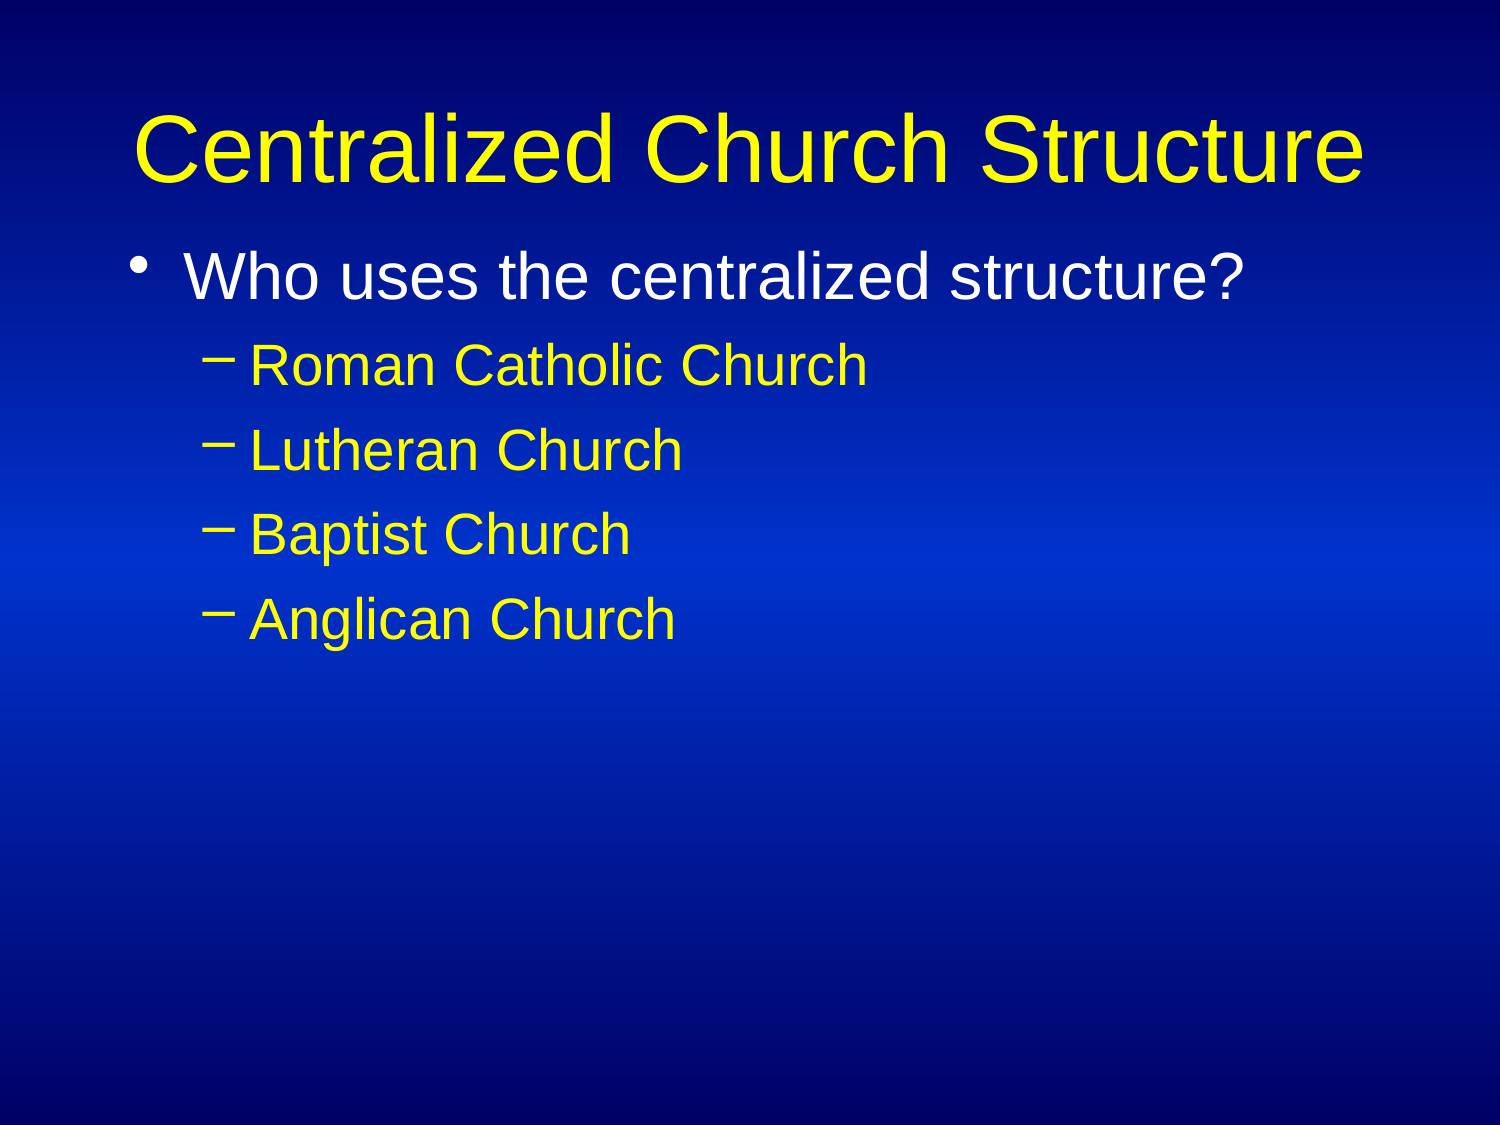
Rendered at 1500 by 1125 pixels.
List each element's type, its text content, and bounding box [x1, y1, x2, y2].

list Who uses the centralized structure? Roman Catholic Church Lutheran Church Baptist Church Anglican Church [112, 224, 1463, 1050]
title Centralized Church Structure [37, 50, 1463, 238]
